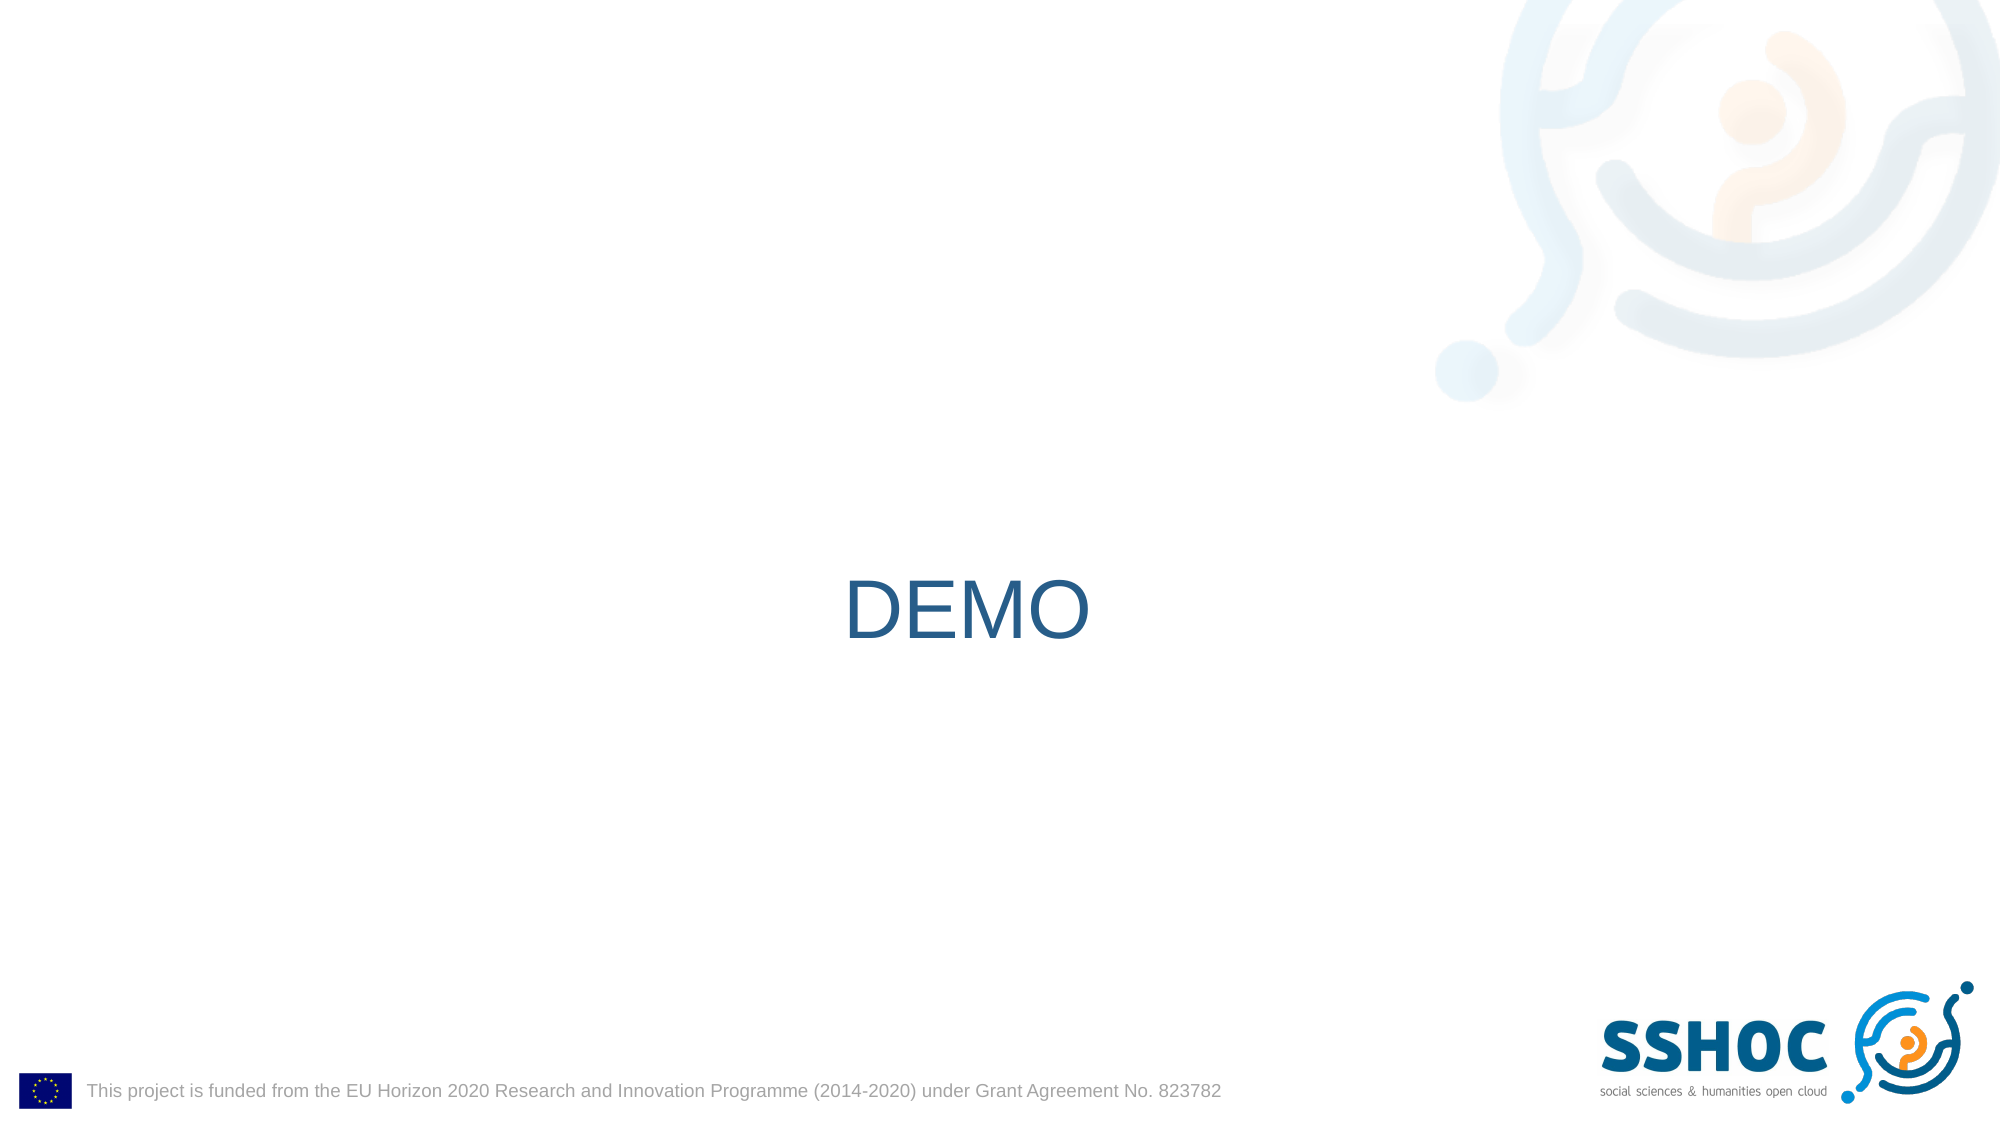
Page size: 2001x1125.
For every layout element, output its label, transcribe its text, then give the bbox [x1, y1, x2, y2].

picture [19, 1073, 72, 1109]
picture [1597, 965, 2001, 1118]
list DEMO [64, 301, 1863, 1015]
